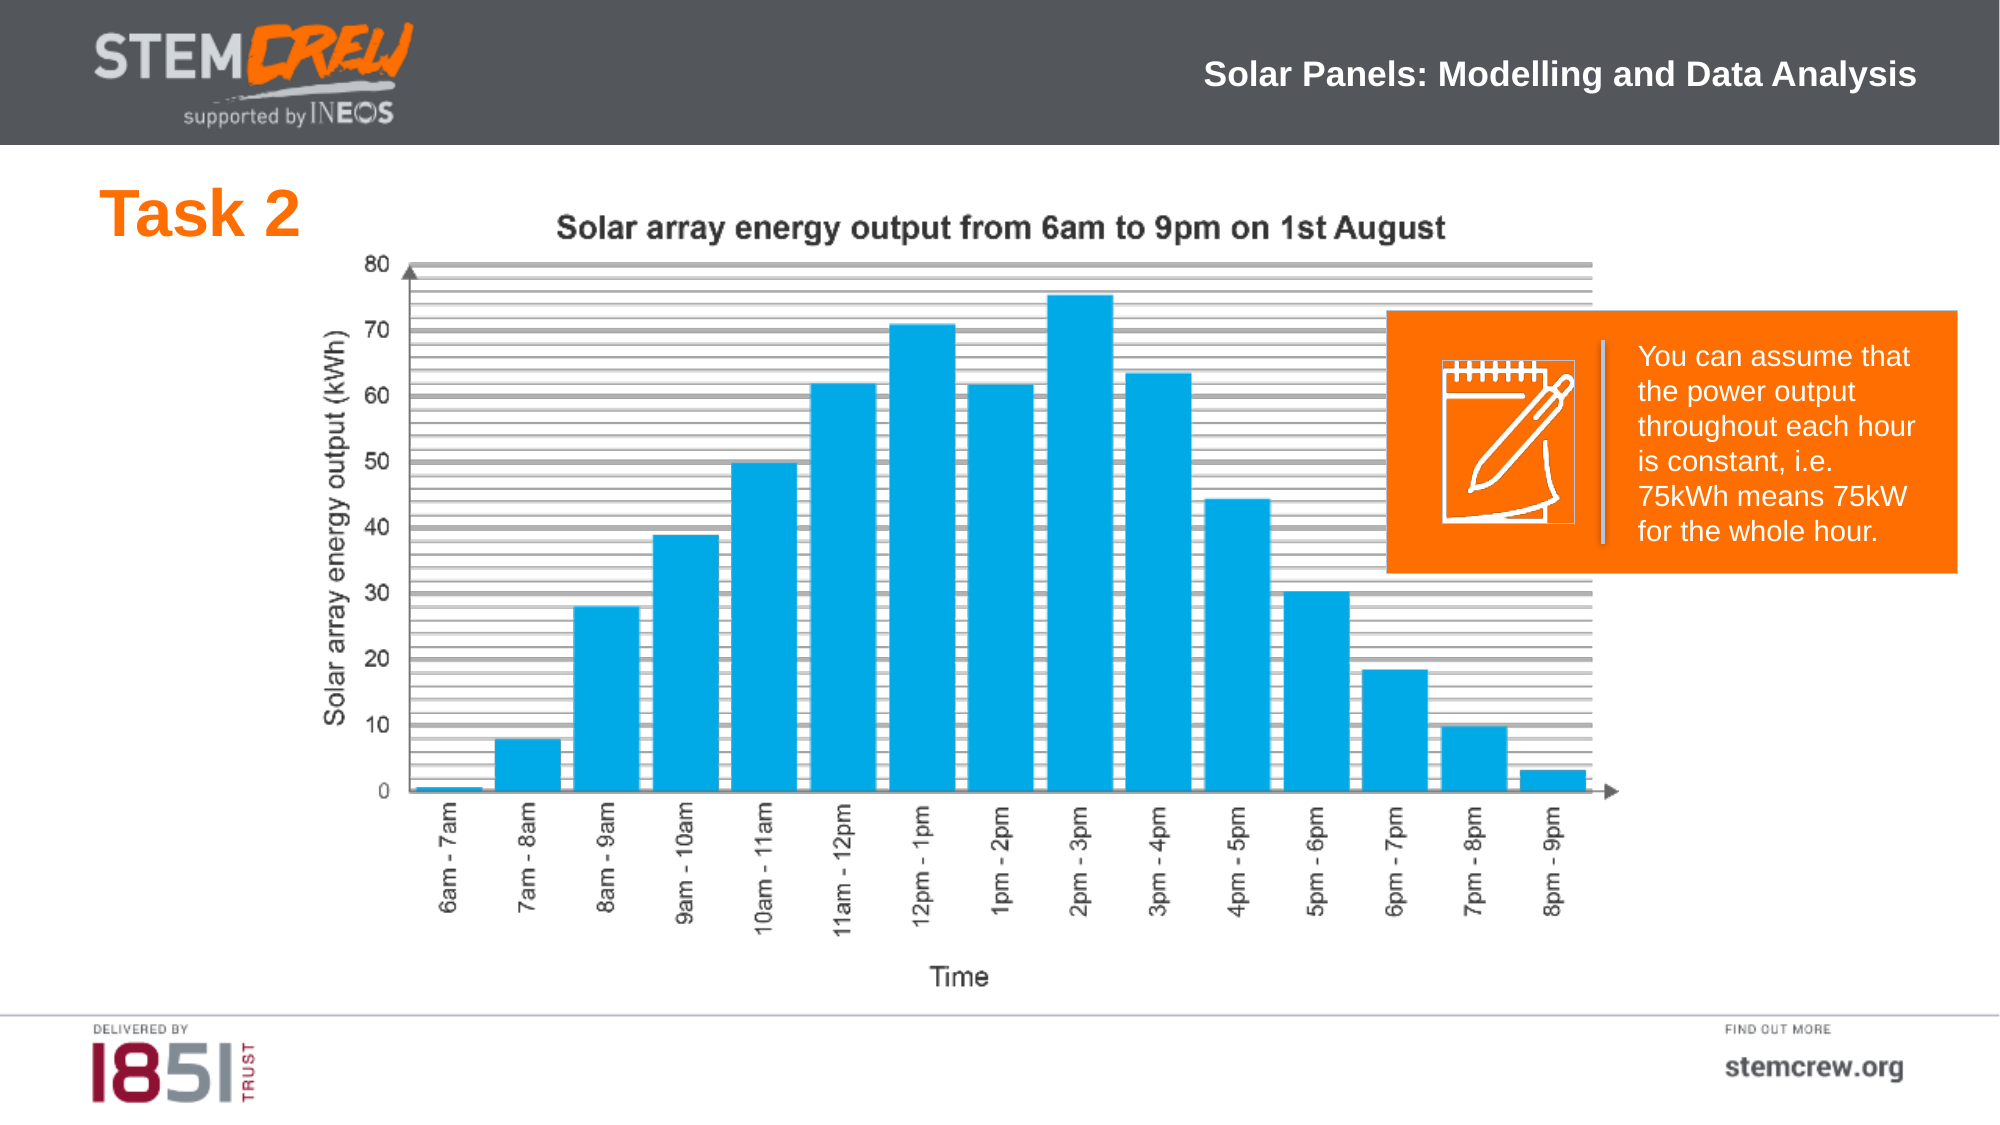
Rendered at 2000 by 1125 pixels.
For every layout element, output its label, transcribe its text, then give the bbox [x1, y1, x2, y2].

picture [0, 0, 2000, 145]
picture [0, 1012, 2000, 1125]
text_box Solar Panels: Modelling and Data Analysis [1015, 48, 1928, 94]
picture [319, 211, 1619, 996]
text_box Task 2 [97, 167, 1267, 250]
text_box You can assume that the power output throughout each hour is constant, i.e. 75kWh means 75kW for the whole hour. [1622, 310, 1958, 574]
